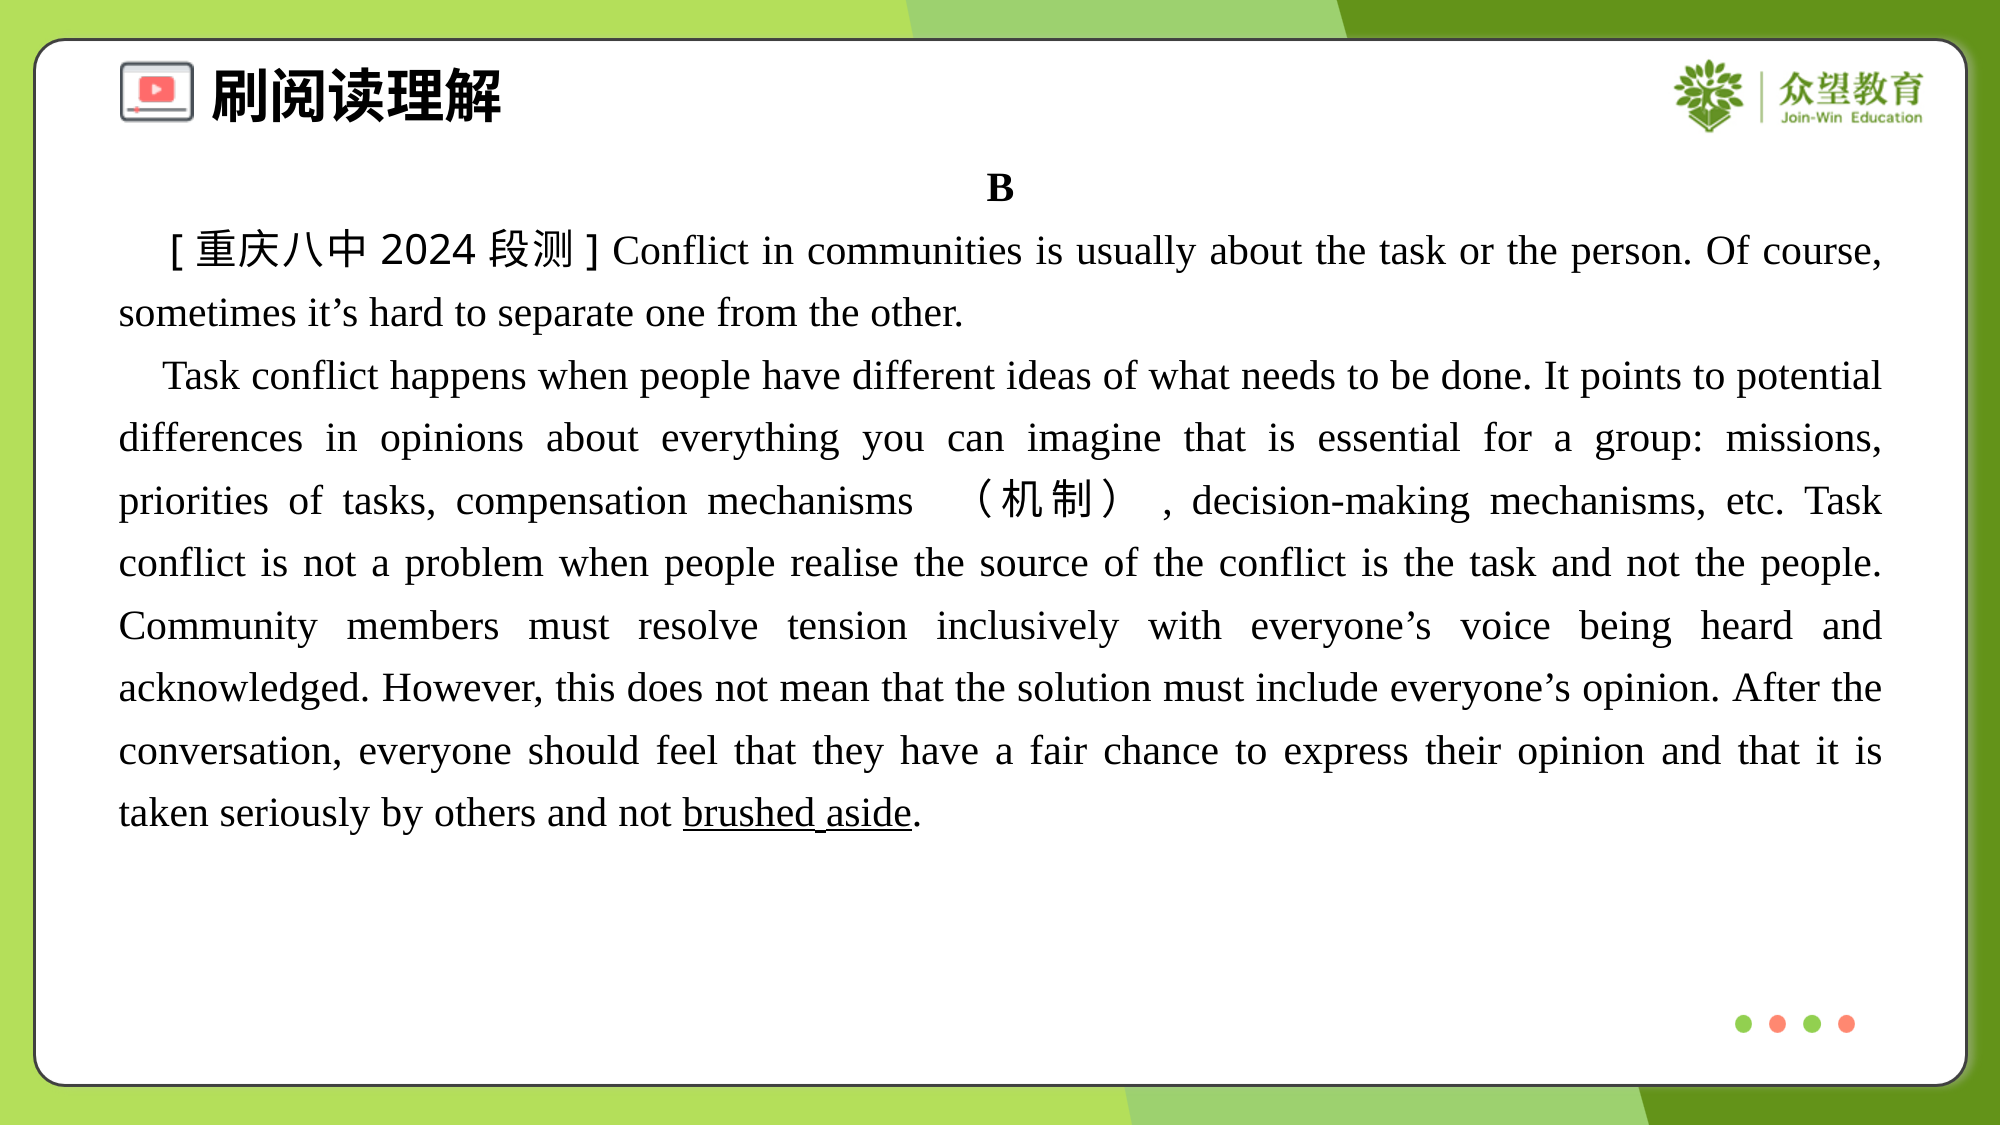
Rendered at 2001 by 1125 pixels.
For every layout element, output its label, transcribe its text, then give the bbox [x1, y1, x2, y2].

text_box B [重庆八中2024段测] Conflict in communities is usually about the task or the person. Of course, sometimes it’s hard to separate one from the other. Task conflict happens when people have different ideas of what needs to be done. It points to potential differences in opinions about everything you can imagine that is essential for a group: missions, priorities of tasks, compensation mechanisms （机制）, decision-making mechanisms, etc. Task conflict is not a problem when people realise the source of the conflict is the task and not the people. Community members must resolve tension inclusively with everyone’s voice being heard and acknowledged. However, this does not mean that the solution must include everyone’s opinion. After the conversation, everyone should feel that they have a fair chance to express their opinion and that it is taken seriously by others and not brushed aside. [118, 147, 1883, 893]
picture [0, 0, 2000, 1125]
